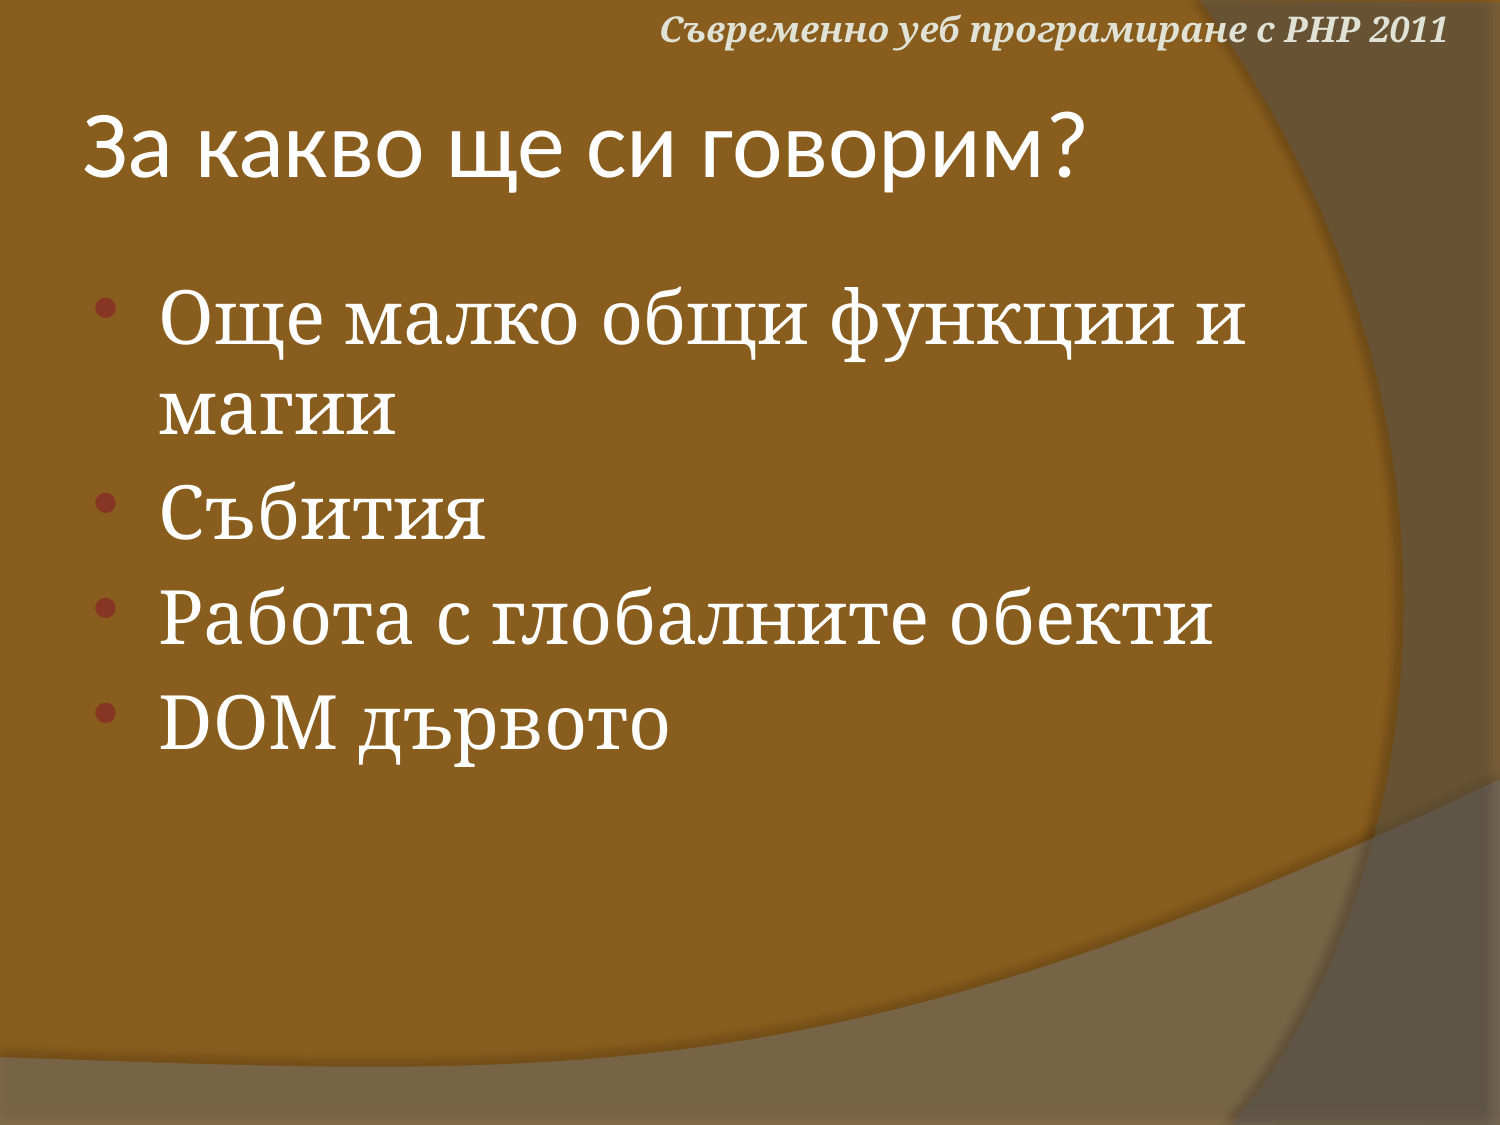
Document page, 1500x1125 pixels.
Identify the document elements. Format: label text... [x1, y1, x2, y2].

title За какво ще си говорим? [75, 45, 1300, 233]
text_box Съвременно уеб програмиране с PHP 2011 [638, 0, 1500, 58]
list Още малко общи функции и магии Събития Работа с глобалните обекти DOM дървото [75, 262, 1300, 1005]
